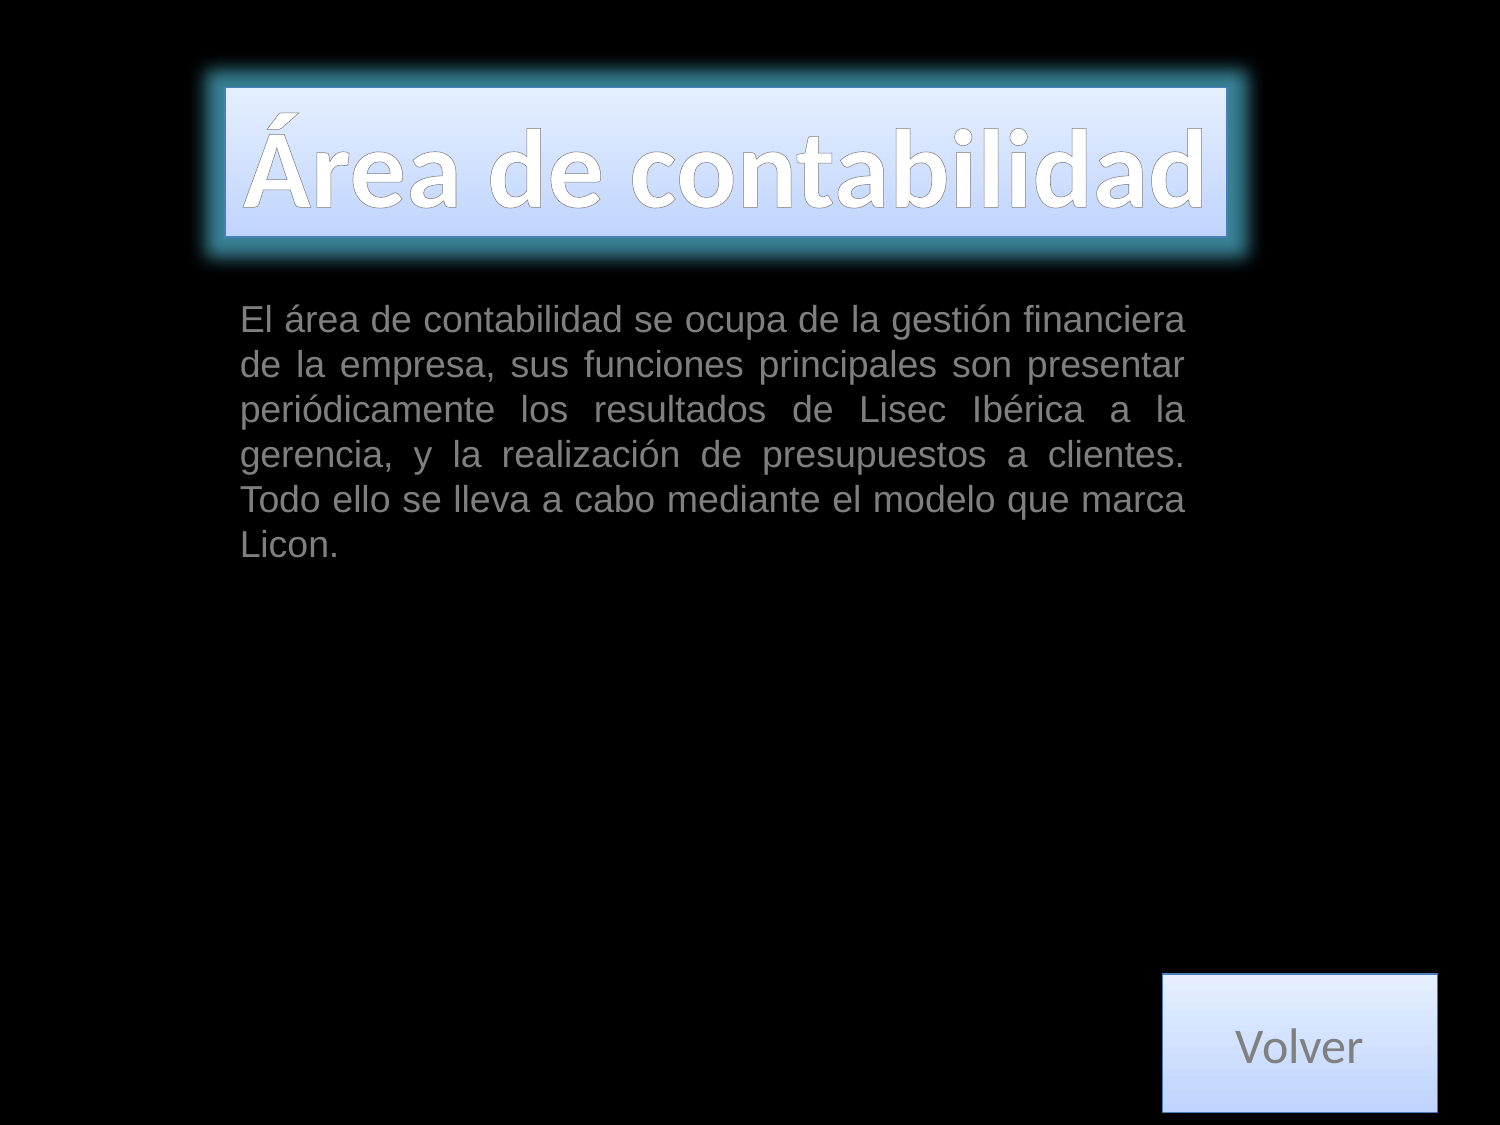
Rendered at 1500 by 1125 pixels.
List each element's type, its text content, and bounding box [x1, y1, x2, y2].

text_box Volver [1162, 973, 1438, 1113]
text_box Área de contabilidad [224, 87, 1228, 238]
text_box El área de contabilidad se ocupa de la gestión financiera de la empresa, sus funciones principales son presentar periódicamente los resultados de Lisec Ibérica a la gerencia, y la realización de presupuestos a clientes. Todo ello se lleva a cabo mediante el modelo que marca Licon. [224, 287, 1200, 573]
